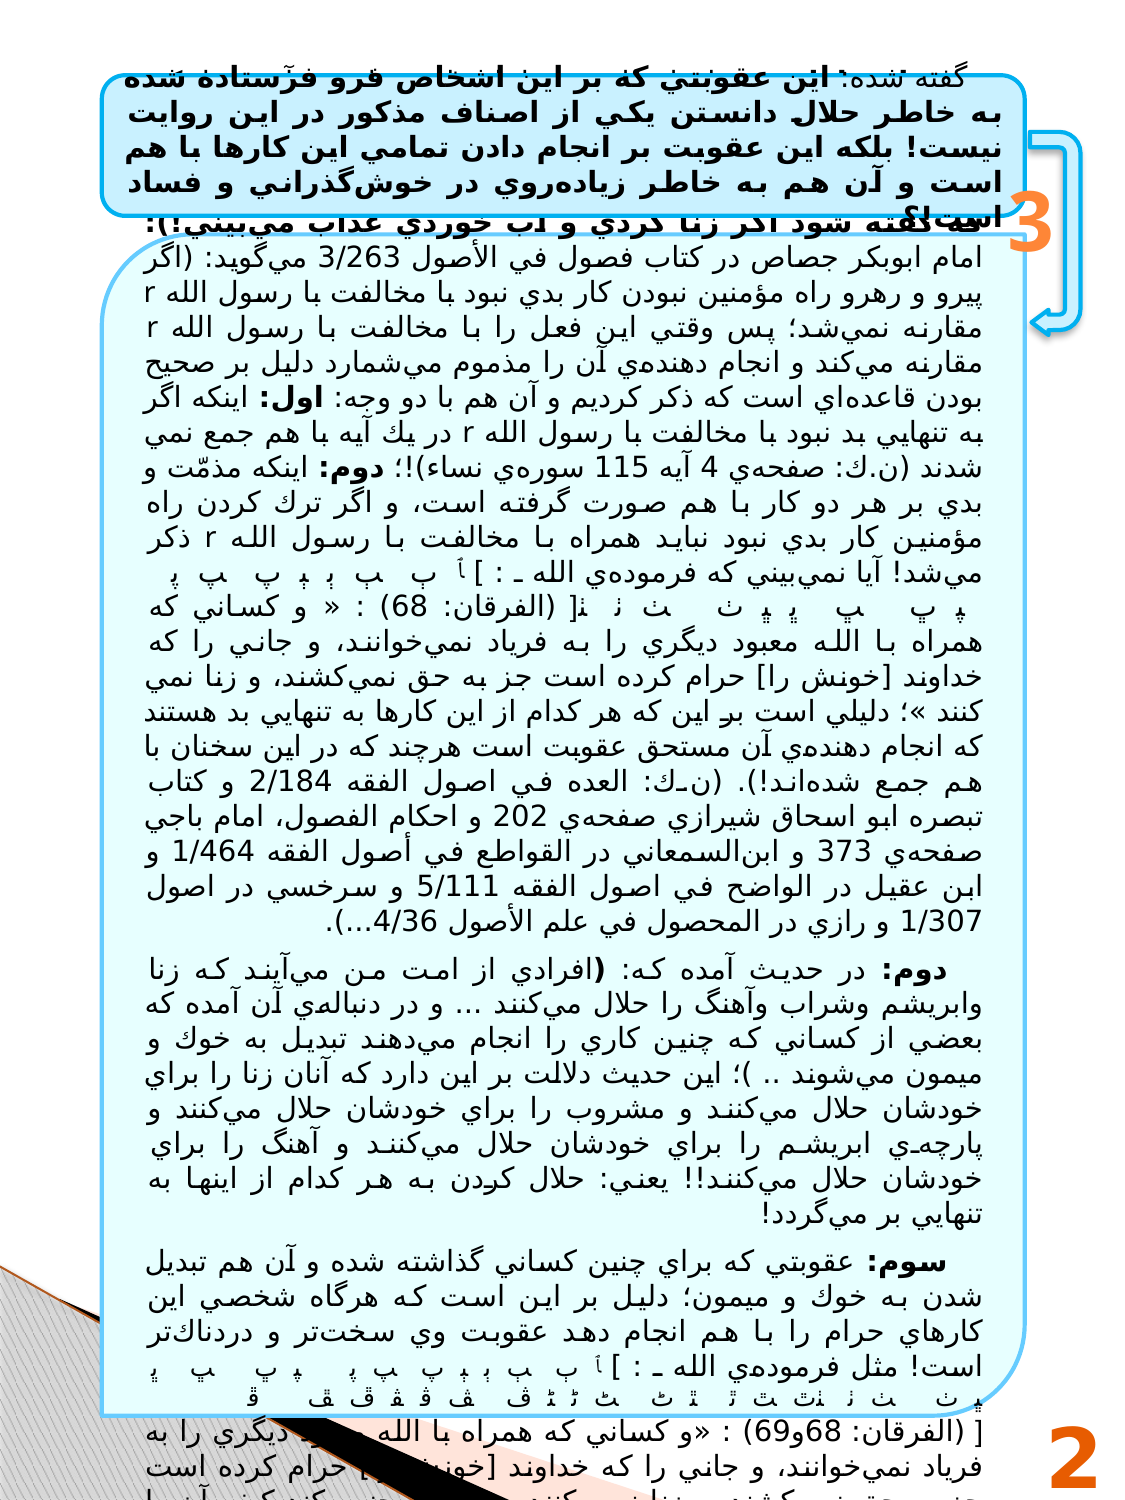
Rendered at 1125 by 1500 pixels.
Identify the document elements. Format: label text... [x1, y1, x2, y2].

text_box گفته شده: اين عقوبتي كه بر اين اشخاص فرو فرستاده شده به خاطر حلال دانستن يكي از اصناف مذكور در اين روايت نيست! بلكه اين عقوبت بر انجام دادن تمامي اين كارها با هم است و آن هم به خاطر زياده‌روي در خوش‌گذراني و فساد است!؟ [99, 73, 1027, 218]
text_box [1027, 129, 1083, 337]
text_box جواب: اول: در علم اصول فقه ما يك قاعده داريم و آن هم اينكه: (در نصوصي كه وعيد و تهديد در آن آمده چيزهاي مباح و حرام با هم ذكر نمي‌شوند زيرا نبايد انسان براي انجام دادن كار مباحي تهديد و توبيخ شود به عنوان مثال: درست نيست كه گفته شود اگر زنا كردي و آب خوردي عذاب مي‌بيني!)؛ امام ابوبكر جصاص در كتاب فصول في الأصول 3/263 مي‌گويد: (اگر پيرو و رهرو راه مؤمنين نبودن كار بدي نبود با مخالفت با رسول الله r مقارنه نمي‌شد؛ پس وقتي اين فعل را با مخالفت با رسول الله r مقارنه مي‌كند و انجام دهنده‌ي آن را مذموم مي‌شمارد دليل بر صحيح بودن قاعده‌اي است كه ذكر كرديم و آن هم با دو وجه: اول: اينكه اگر به تنهايي بد نبود با مخالفت با رسول الله r در يك آيه با هم جمع نمي شدند (ن.ك: صفحه‌ي 4 آيه 115 سوره‌ي نساء)!؛ دوم: اينكه مذمّت و بدي بر هر دو كار با هم صورت گرفته است، و اگر ترك كردن راه مؤمنين كار بدي نبود نبايد همراه با مخالفت با رسول الله r ذكر مي‌شد! آيا نمي‌بيني كه فرموده‌ي الله ـ : ] ﭑ ﭒ ﭓ ﭔ ﭕ ﭖ ﭗ ﭘ ﭙ ﭚ ﭛ ﭜ ﭝ ﭞ ﭟ ﭠ ﭡ[ (الفرقان: 68) : « و كساني كه همراه با الله معبود ديگري را به فرياد نمي‌خوانند، و جاني را كه خداوند [خونش را] حرام كرده است جز به حق نمي‌كشند، و زنا نمي كنند »؛ دليلي است بر اين كه هر كدام از اين كارها به تنهايي بد هستند كه انجام دهنده‌ي آن مستحق عقوبت است هرچند كه در اين سخنان با هم جمع شده‌اند!). (ن.ك: العده في اصول الفقه 2/184 و كتاب تبصره ابو اسحاق شيرازي صفحه‌ي 202 و احكام الفصول، امام باجي صفحه‌ي 373 و ابن‌السمعاني در القواطع في أصول الفقه 1/464 و ابن عقيل در الواضح في اصول الفقه 5/111 و سرخسي در اصول 1/307 و رازي در المحصول في علم الأصول 4/36...). دوم: در حديث آمده كه: (افرادي از امت من مي‌آيند كه زنا وابريشم وشراب وآهنگ را حلال مي‌كنند ... و در دنباله‌ي آن آمده كه بعضي از كساني كه چنين كاري را انجام مي‌دهند تبديل به خوك و ميمون مي‌شوند .. )؛ اين حديث دلالت بر اين دارد كه آنان زنا را براي خودشان حلال مي‌كنند و مشروب را براي خودشان حلال مي‌كنند و پارچه‌ي ابريشم را براي خودشان حلال مي‌كنند و آهنگ را براي خودشان حلال مي‌كنند!! يعني: حلال كردن به هر كدام از اينها به تنهايي بر مي‌گردد! سوم: عقوبتي كه براي چنين كساني گذاشته شده و آن هم تبديل شدن به خوك و ميمون؛ دليل بر اين است كه هرگاه شخصي اين كارهاي حرام را با هم انجام دهد عقوبت وي سخت‌تر و دردناك‌تر است! مثل فرموده‌ي الله ـ : ] ﭑ ﭒ ﭓ ﭔ ﭕ ﭖ ﭗ ﭘ ﭙ ﭚ ﭛ ﭜ ﭝ ﭞ ﭟ ﭠ ﭡﭢ ﭣ ﭤ ﭥ ﭦ ﭧ ﭨ ﭩ ﭪ ﭫ ﭬ ﭭ ﭮ ﭯ ﭰ [ (الفرقان: 68و69) : «و كساني كه همراه با الله معبود ديگري را به فرياد نمي‌خوانند، و جاني را كه خداوند [خونش را] حرام كرده است جز به حق نمي‌كشند، و زنا نمي كنند و هركس چنين كند كيفر آن را مي‌بيند (68) عذاب او در قيامت دو چندان مي‌گردد و خوار و ذليل جاودانه در عذاب مي‌ماند ». [99, 232, 1027, 1418]
text_box 20 [1006, 1397, 1125, 1500]
text_box [250, 1418, 399, 1500]
text_box [3, 1276, 99, 1333]
text_box 3 [1017, 160, 1070, 276]
